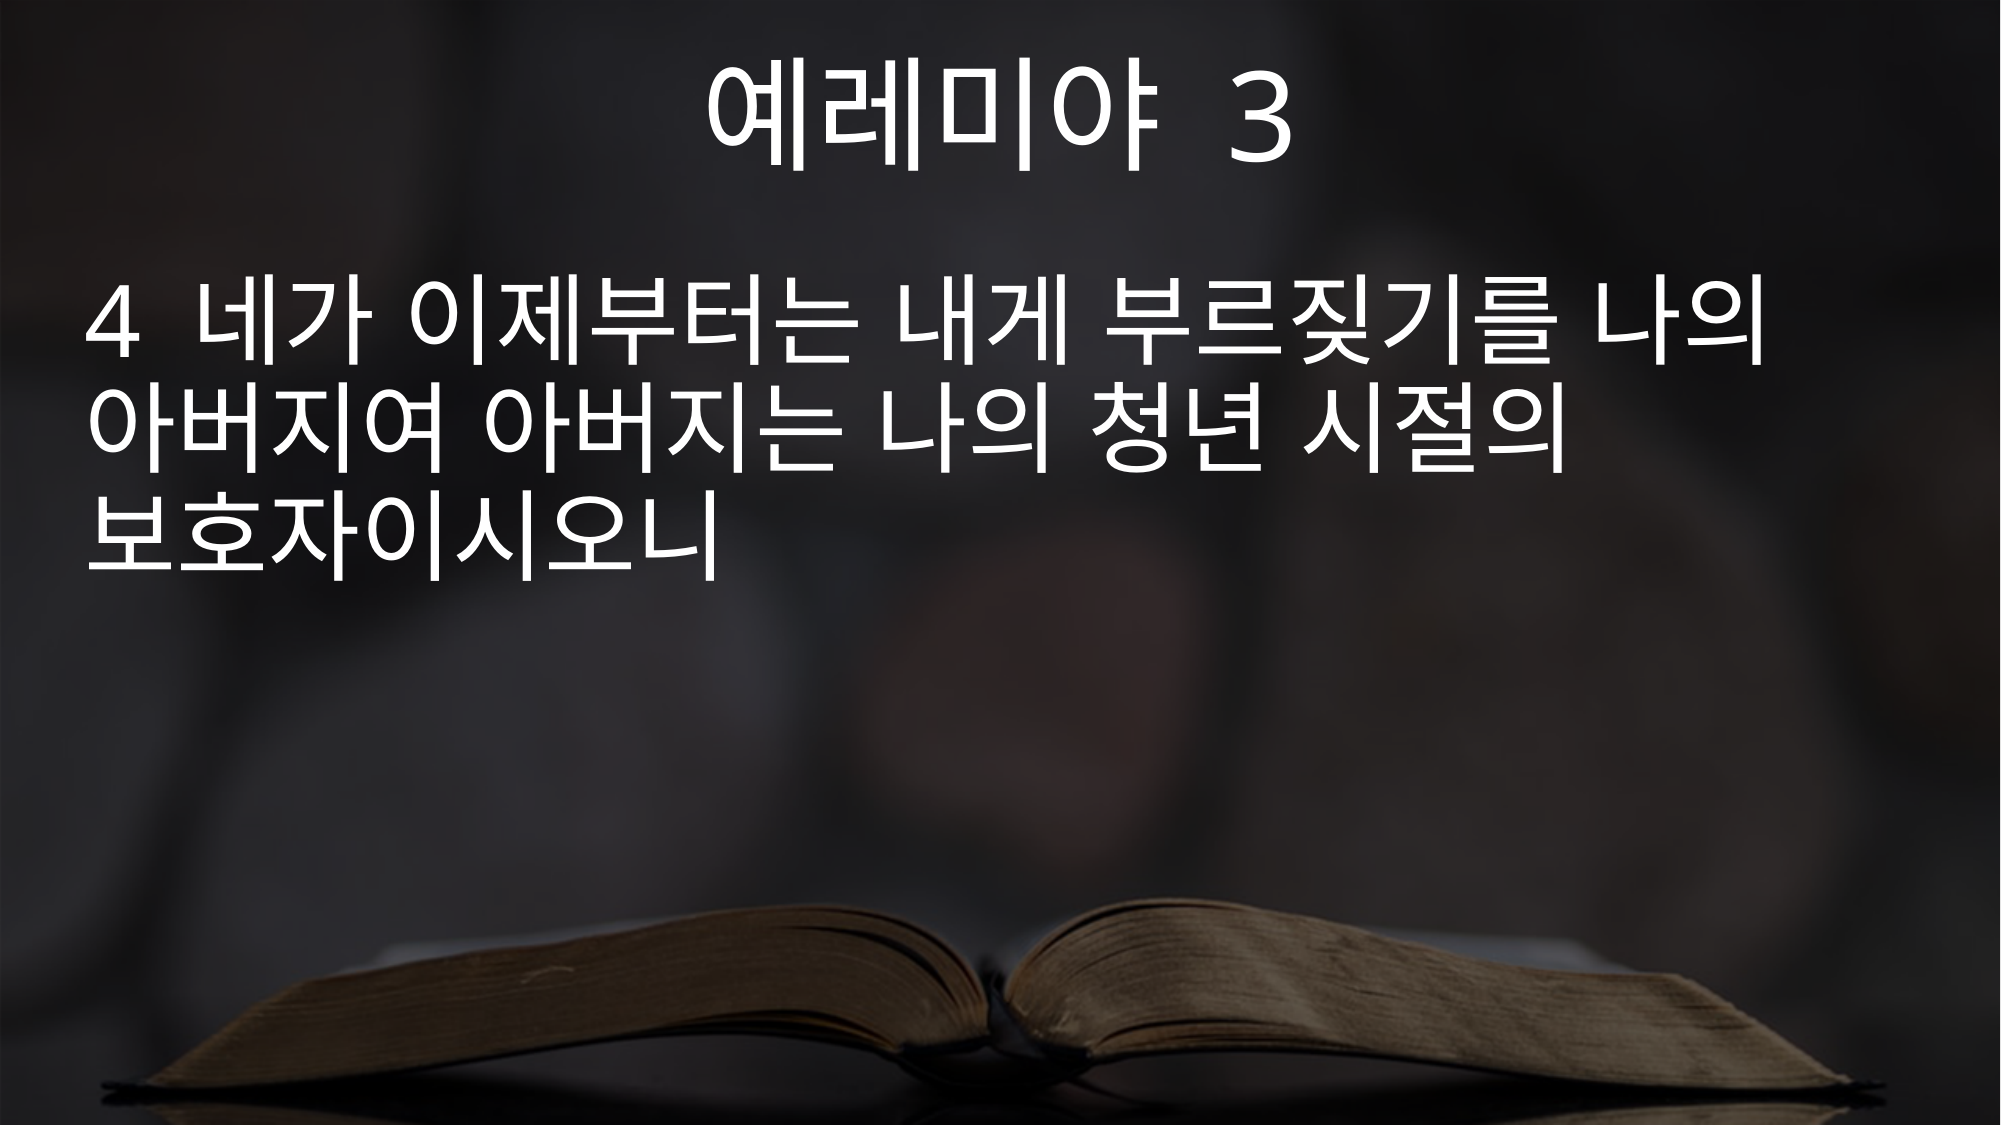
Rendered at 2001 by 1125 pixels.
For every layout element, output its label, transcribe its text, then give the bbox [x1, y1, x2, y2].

list 4 네가 이제부터는 내게 부르짖기를 나의 아버지여 아버지는 나의 청년 시절의 보호자이시오니 [69, 263, 1953, 423]
picture [0, 0, 2001, 1125]
footer 예레미야 3 [0, 32, 2000, 192]
